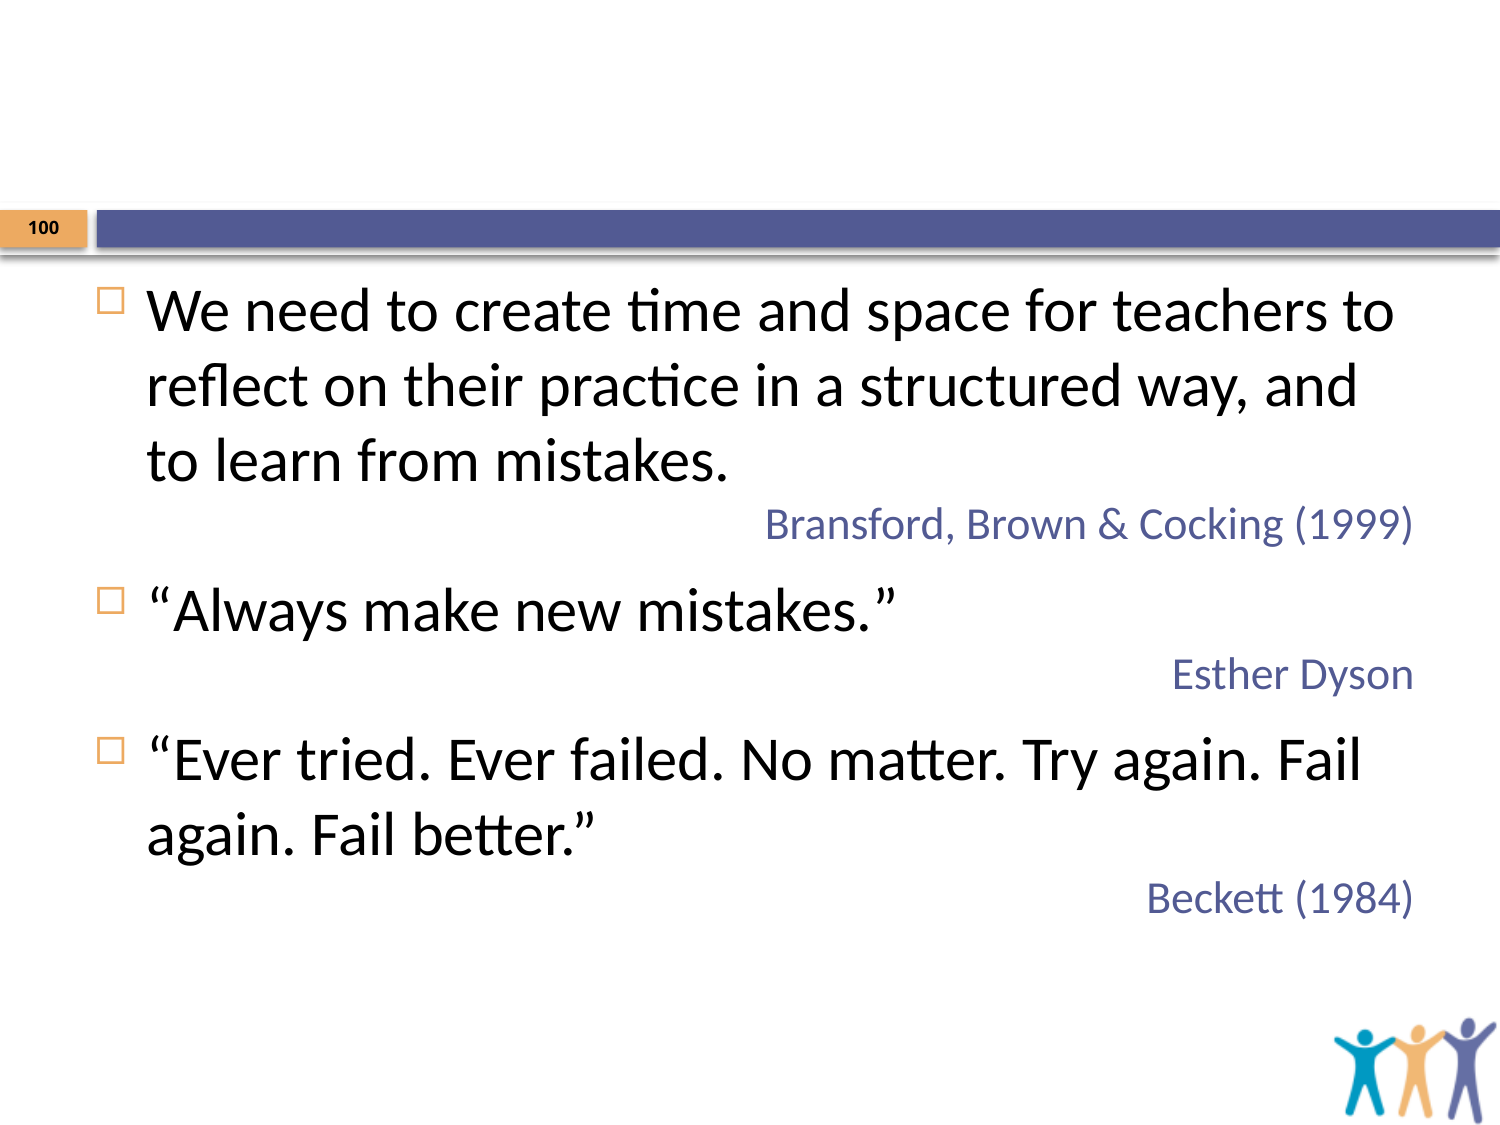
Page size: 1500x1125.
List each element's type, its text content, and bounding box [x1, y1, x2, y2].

list We need to create time and space for teachers to reflect on their practice in a structured way, and to learn from mistakes. Bransford, Brown & Cocking (1999) “Always make new mistakes.” Esther Dyson “Ever tried. Ever failed. No matter. Try again. Fail again. Fail better.” Beckett (1984) [79, 261, 1430, 1004]
slide_number 100 [0, 208, 88, 249]
